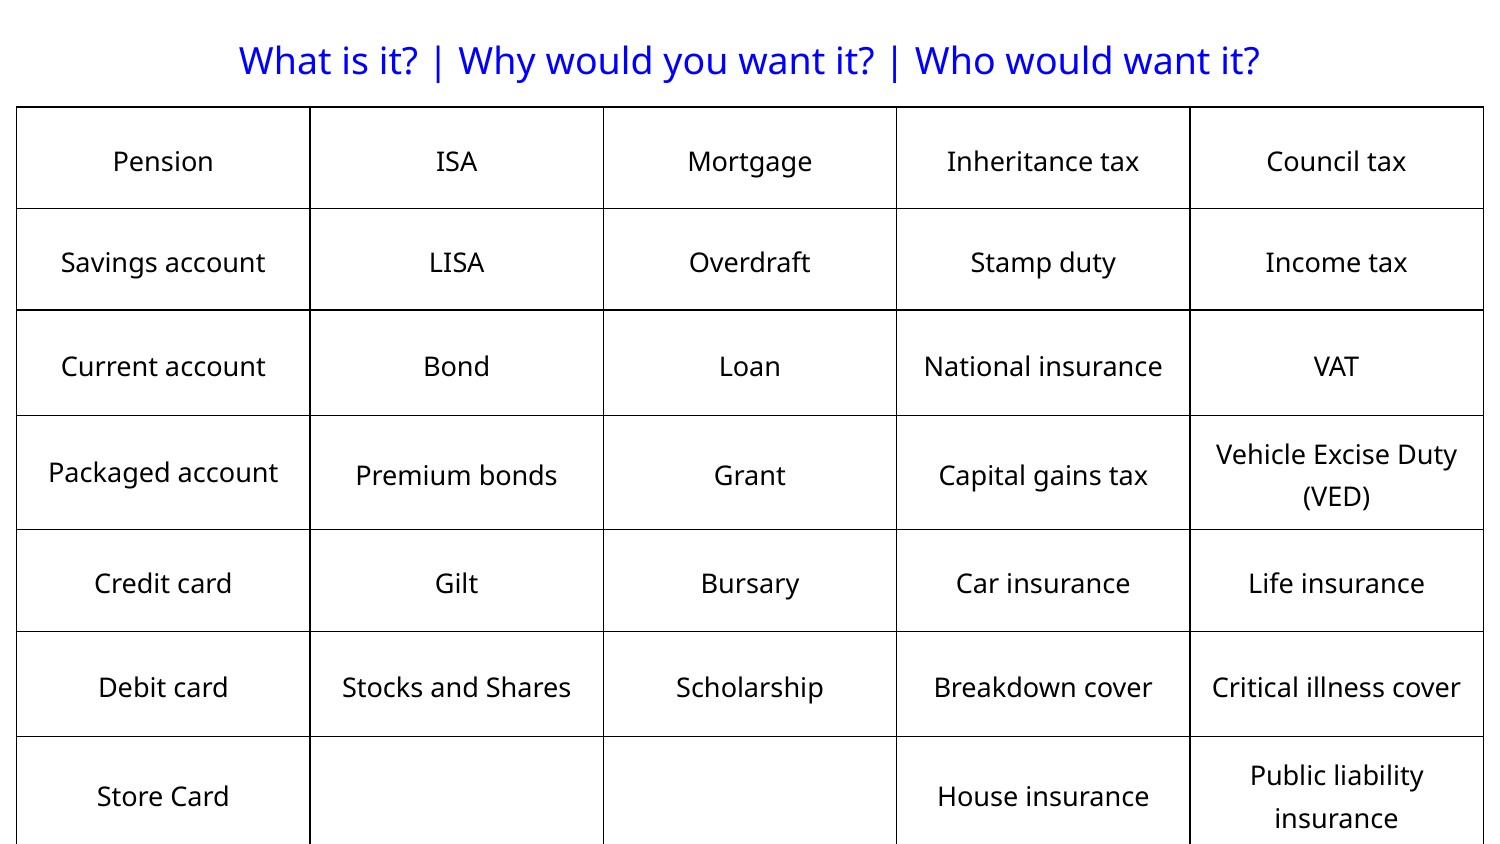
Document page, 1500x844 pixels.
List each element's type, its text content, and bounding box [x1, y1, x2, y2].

table_cell [311, 737, 603, 844]
table_cell Store Card [17, 737, 309, 844]
table_cell Critical illness cover [1191, 632, 1483, 736]
table_cell Grant [604, 416, 896, 529]
table_cell Car insurance [897, 530, 1189, 631]
table_cell Stocks and Shares [311, 632, 603, 736]
table_cell Public liability insurance [1191, 737, 1483, 844]
table_header ISA [311, 108, 603, 208]
table_cell LISA [311, 209, 603, 309]
table_cell National insurance [897, 311, 1189, 415]
table_header Mortgage [604, 108, 896, 208]
table_cell Scholarship [604, 632, 896, 736]
table_header Council tax [1191, 108, 1483, 208]
table_cell Savings account [17, 209, 309, 309]
table_cell House insurance [897, 737, 1189, 844]
list What is it? | Why would you want it? | Who would want it? [16, 12, 1484, 106]
table_cell Loan [604, 311, 896, 415]
table_cell Bond [311, 311, 603, 415]
table_cell Life insurance [1191, 530, 1483, 631]
table_cell [604, 737, 896, 844]
table_cell Stamp duty [897, 209, 1189, 309]
table_cell Capital gains tax [897, 416, 1189, 529]
table_cell Credit card [17, 530, 309, 631]
table_cell Debit card [17, 632, 309, 736]
table_cell Income tax [1191, 209, 1483, 309]
table_header Inheritance tax [897, 108, 1189, 208]
table_cell Packaged account [17, 416, 309, 529]
table_cell Overdraft [604, 209, 896, 309]
table_cell Breakdown cover [897, 632, 1189, 736]
table_cell VAT [1191, 311, 1483, 415]
table_cell Current account [17, 311, 309, 415]
table_cell Gilt [311, 530, 603, 631]
table_cell Bursary [604, 530, 896, 631]
table_cell Premium bonds [311, 416, 603, 529]
table_header Pension [17, 108, 309, 208]
table_cell Vehicle Excise Duty (VED) [1191, 416, 1483, 529]
